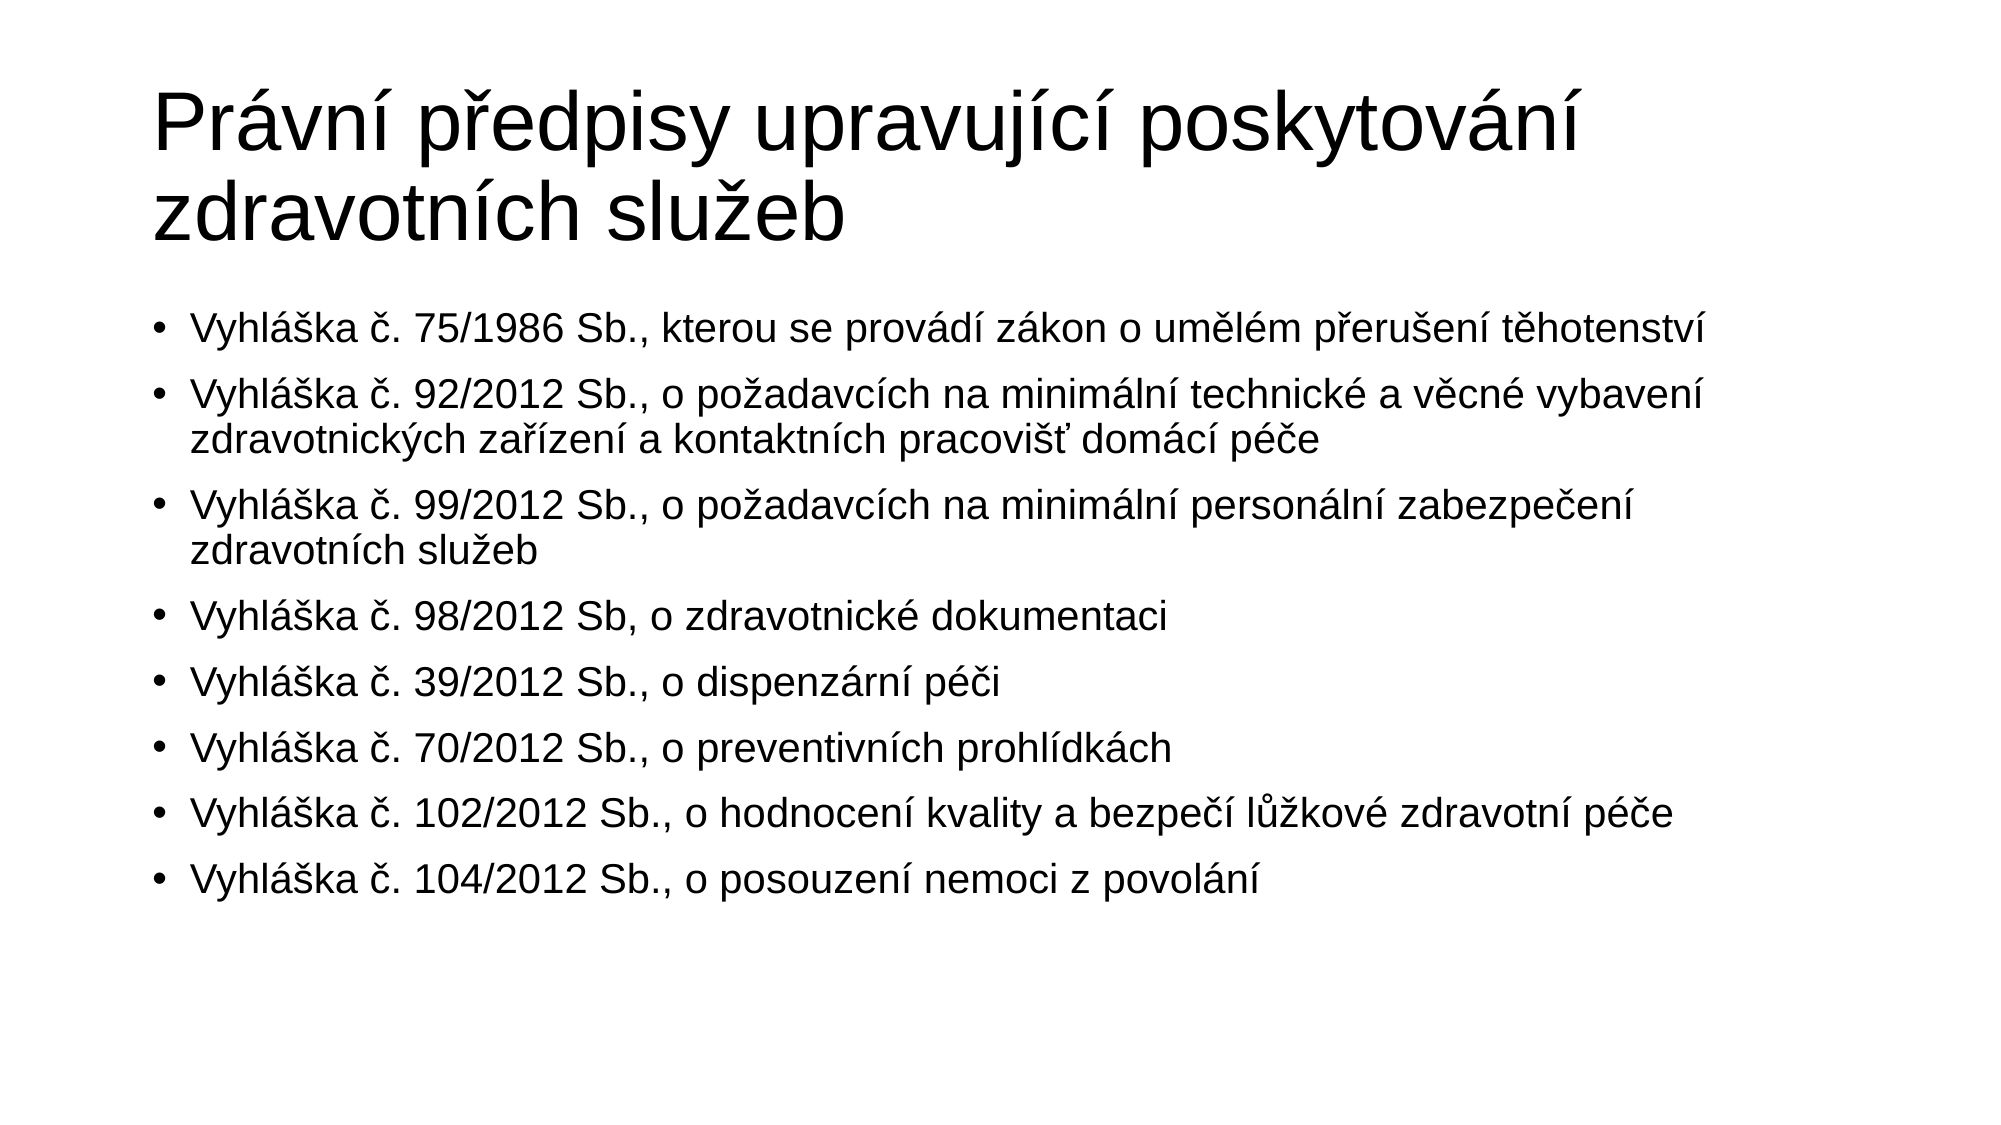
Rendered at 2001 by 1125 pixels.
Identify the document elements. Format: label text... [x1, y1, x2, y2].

list Vyhláška č. 75/1986 Sb., kterou se provádí zákon o umělém přerušení těhotenství Vyhláška č. 92/2012 Sb., o požadavcích na minimální technické a věcné vybavení zdravotnických zařízení a kontaktních pracovišť domácí péče Vyhláška č. 99/2012 Sb., o požadavcích na minimální personální zabezpečení zdravotních služeb Vyhláška č. 98/2012 Sb, o zdravotnické dokumentaci Vyhláška č. 39/2012 Sb., o dispenzární péči Vyhláška č. 70/2012 Sb., o preventivních prohlídkách Vyhláška č. 102/2012 Sb., o hodnocení kvality a bezpečí lůžkové zdravotní péče Vyhláška č. 104/2012 Sb., o posouzení nemoci z povolání [137, 299, 1863, 1014]
title Právní předpisy upravující poskytování zdravotních služeb [137, 59, 1863, 278]
